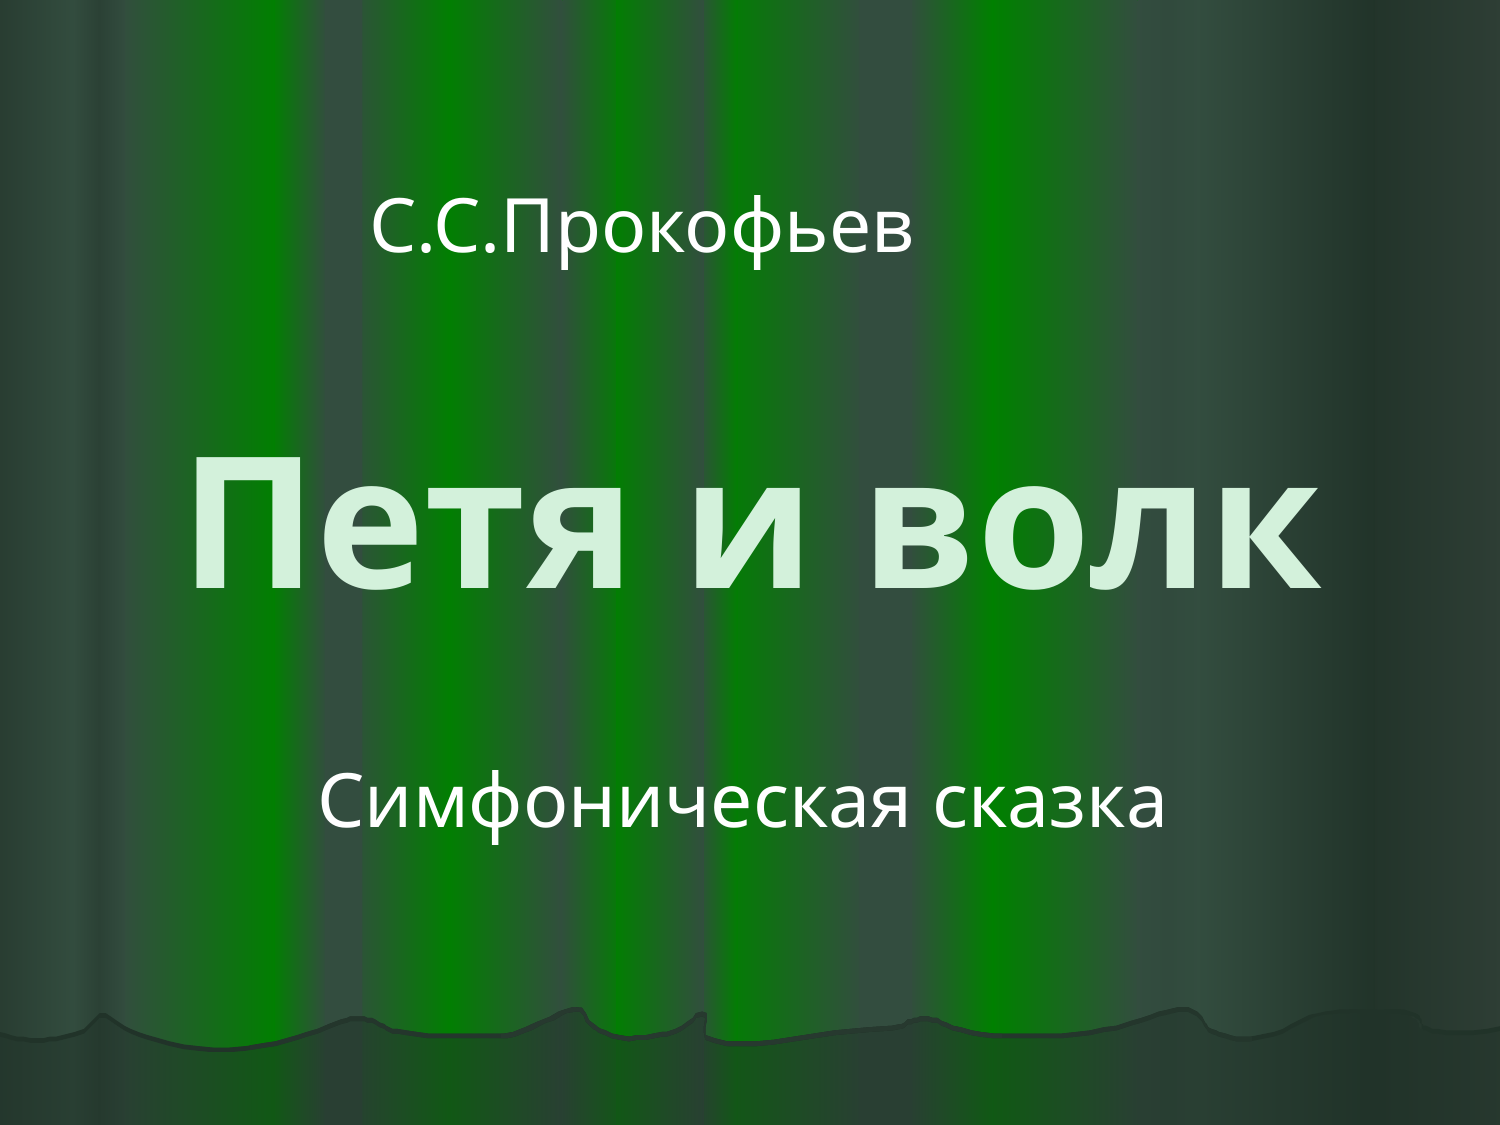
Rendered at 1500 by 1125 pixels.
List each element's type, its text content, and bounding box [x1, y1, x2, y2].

list С.С.Прокофьев Симфоническая сказка [76, 101, 1428, 1000]
